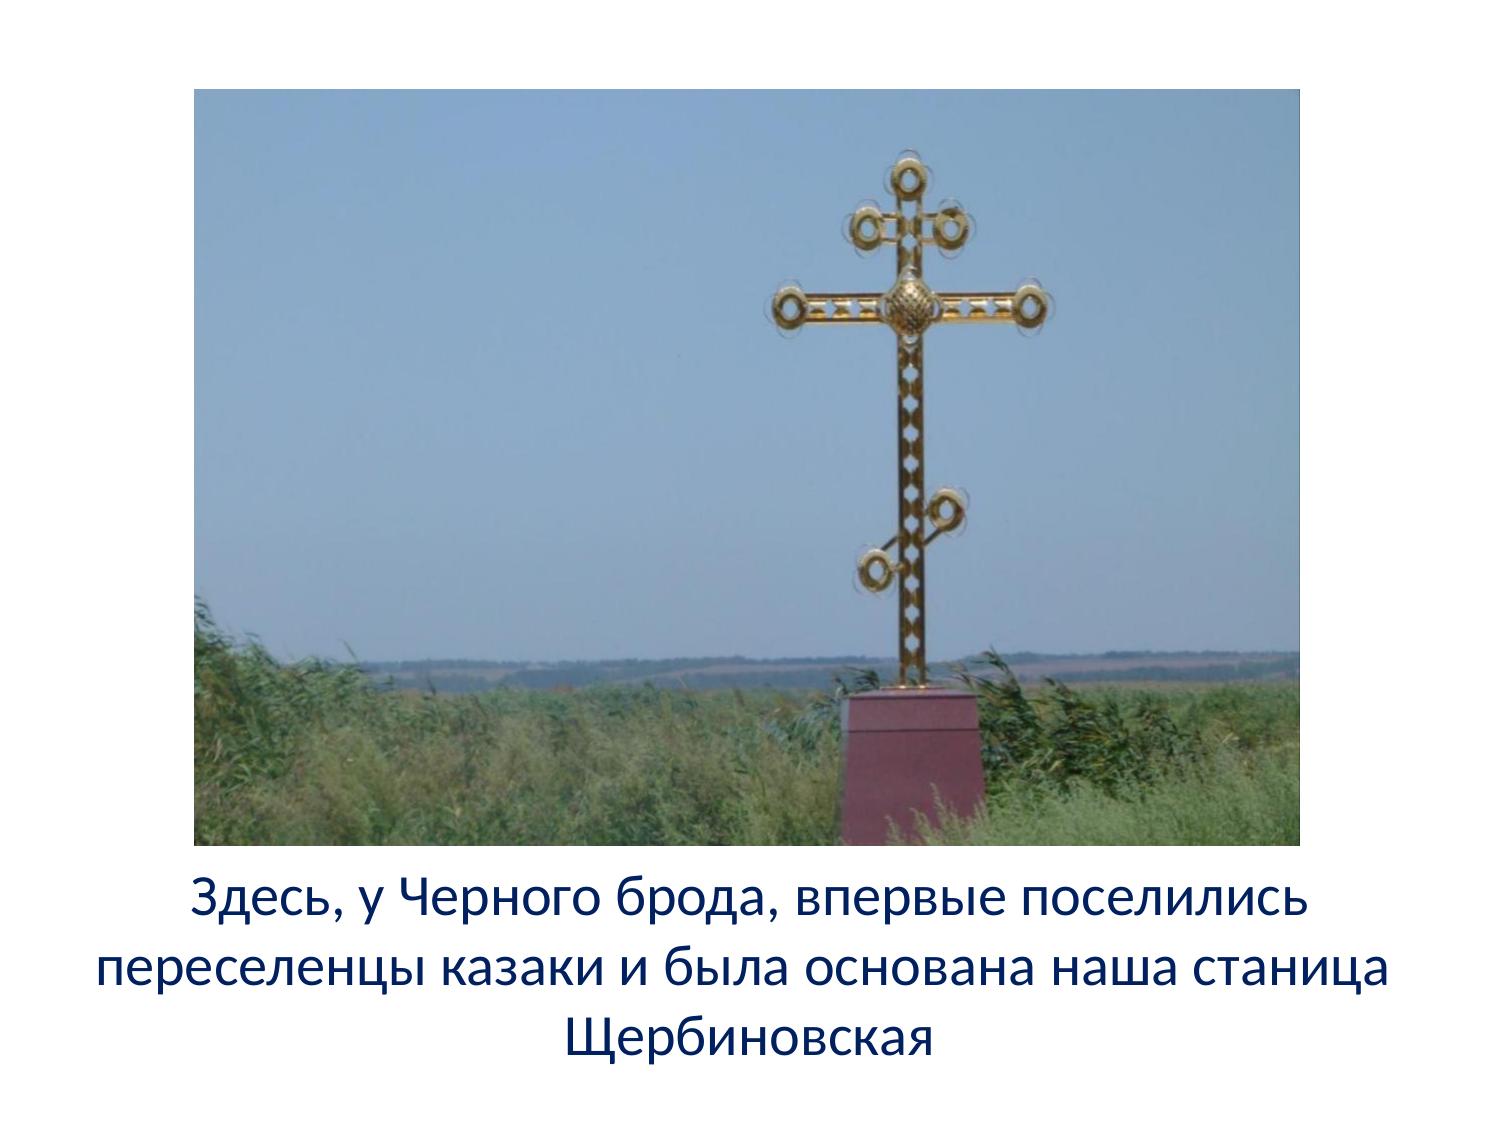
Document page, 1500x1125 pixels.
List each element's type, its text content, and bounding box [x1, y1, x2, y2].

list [194, 89, 1300, 847]
title Здесь, у Черного брода, впервые поселились переселенцы казаки и была основана наша станица Щербиновская [75, 846, 1425, 1079]
